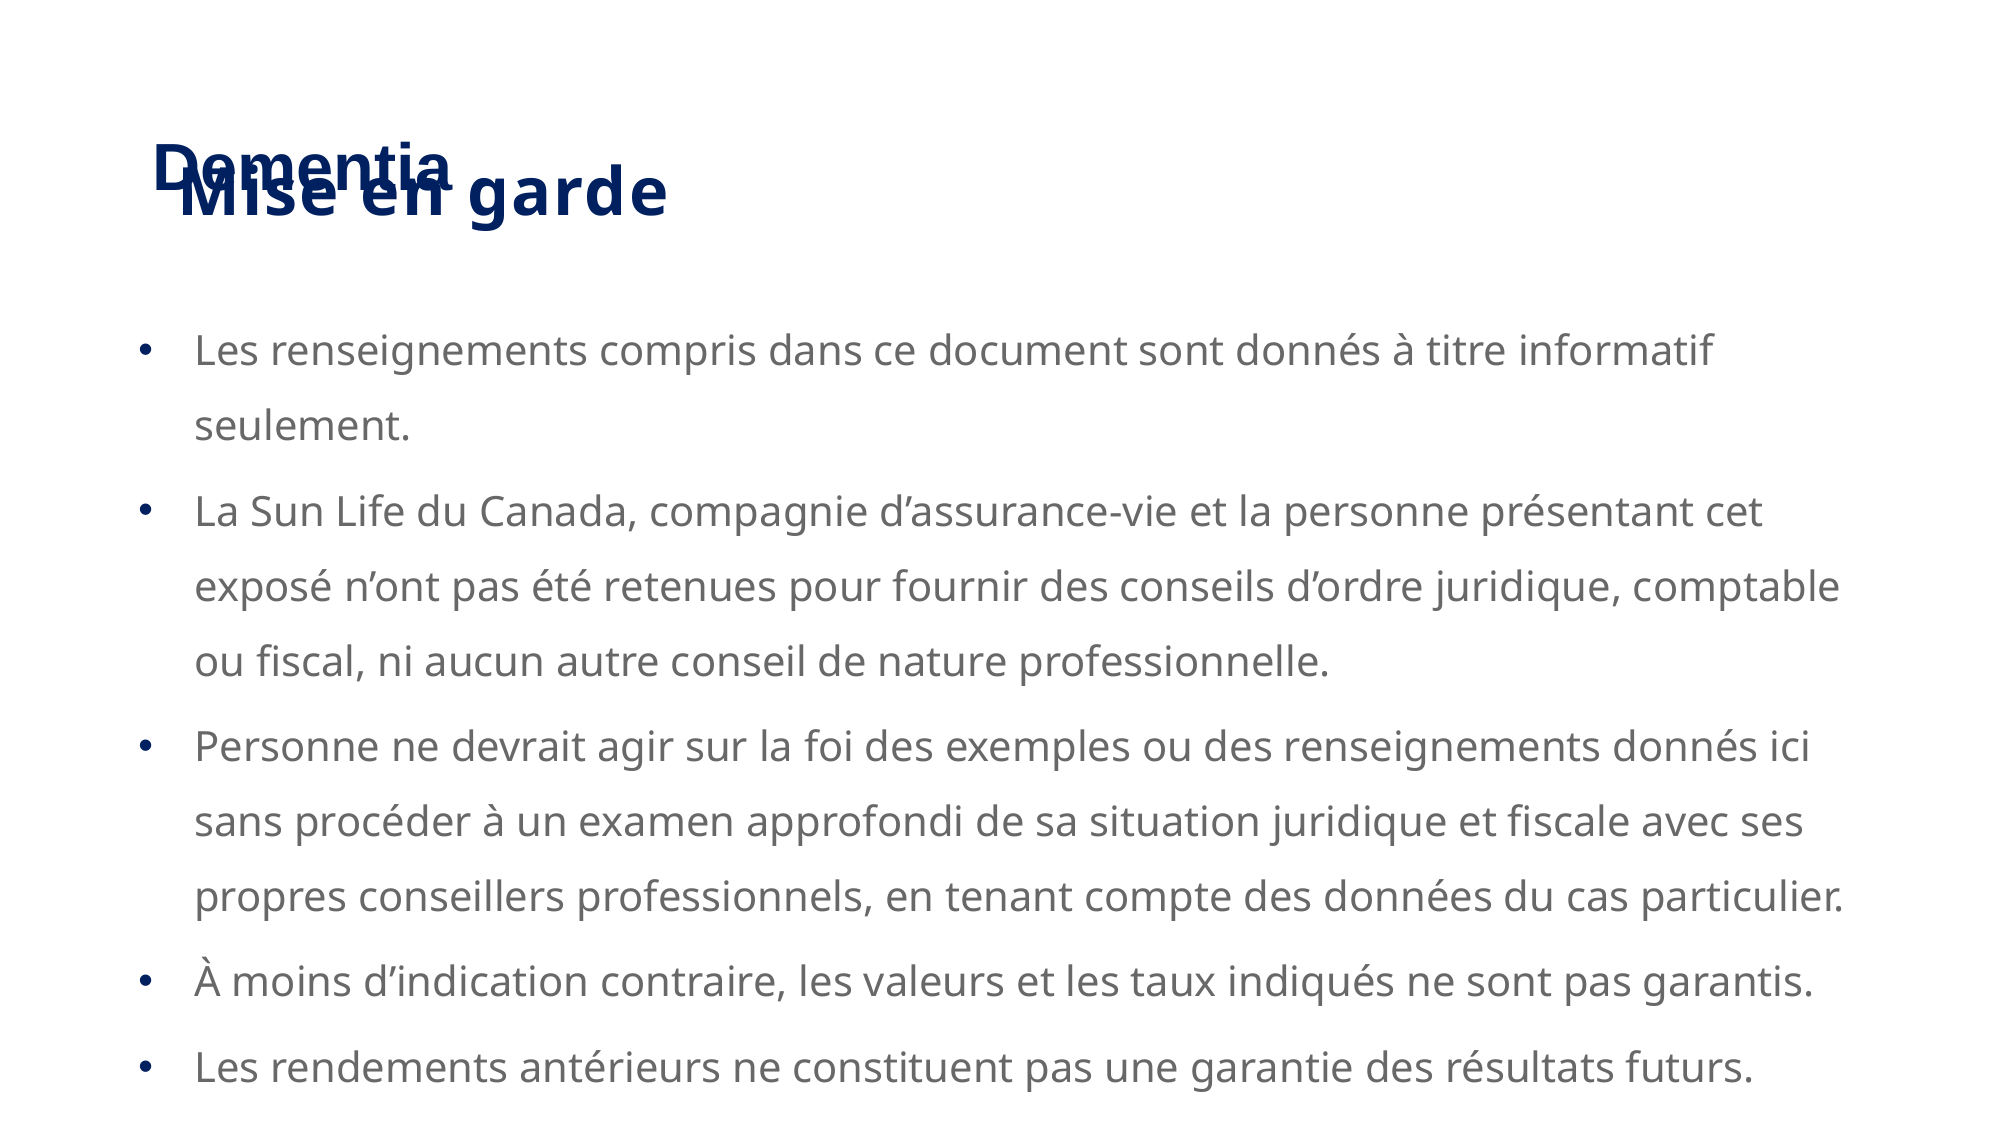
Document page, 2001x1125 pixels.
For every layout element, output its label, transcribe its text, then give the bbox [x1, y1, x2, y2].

title Dementia [137, 59, 1863, 278]
text_box Mise en garde [162, 84, 1888, 303]
text_box Les renseignements compris dans ce document sont donnés à titre informatif seulement. La Sun Life du Canada, compagnie d’assurance-vie et la personne présentant cet exposé n’ont pas été retenues pour fournir des conseils d’ordre juridique, comptable ou fiscal, ni aucun autre conseil de nature professionnelle. Personne ne devrait agir sur la foi des exemples ou des renseignements donnés ici sans procéder à un examen approfondi de sa situation juridique et fiscale avec ses propres conseillers professionnels, en tenant compte des données du cas particulier. À moins d’indication contraire, les valeurs et les taux indiqués ne sont pas garantis. Les rendements antérieurs ne constituent pas une garantie des résultats futurs. [123, 291, 1870, 1098]
